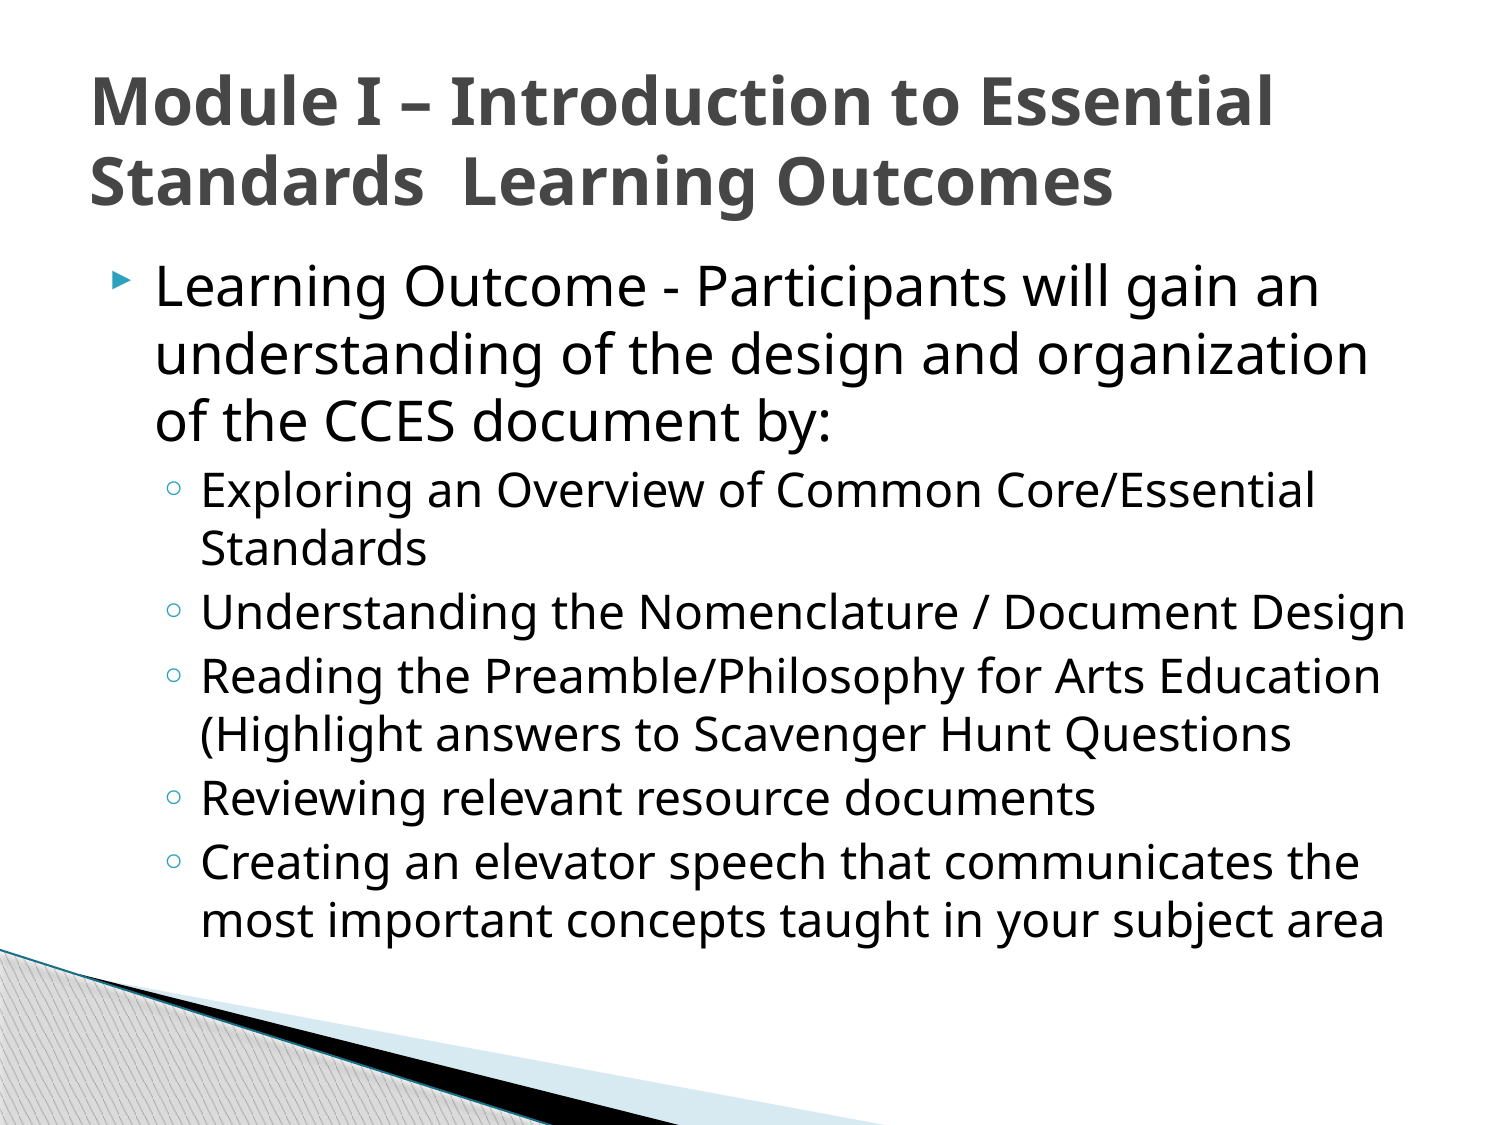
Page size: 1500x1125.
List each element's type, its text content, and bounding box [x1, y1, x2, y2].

title Module I – Introduction to Essential Standards Learning Outcomes [75, 45, 1425, 233]
list Learning Outcome - Participants will gain an understanding of the design and organization of the CCES document by: Exploring an Overview of Common Core/Essential Standards Understanding the Nomenclature / Document Design Reading the Preamble/Philosophy for Arts Education (Highlight answers to Scavenger Hunt Questions Reviewing relevant resource documents Creating an elevator speech that communicates the most important concepts taught in your subject area [75, 243, 1425, 986]
